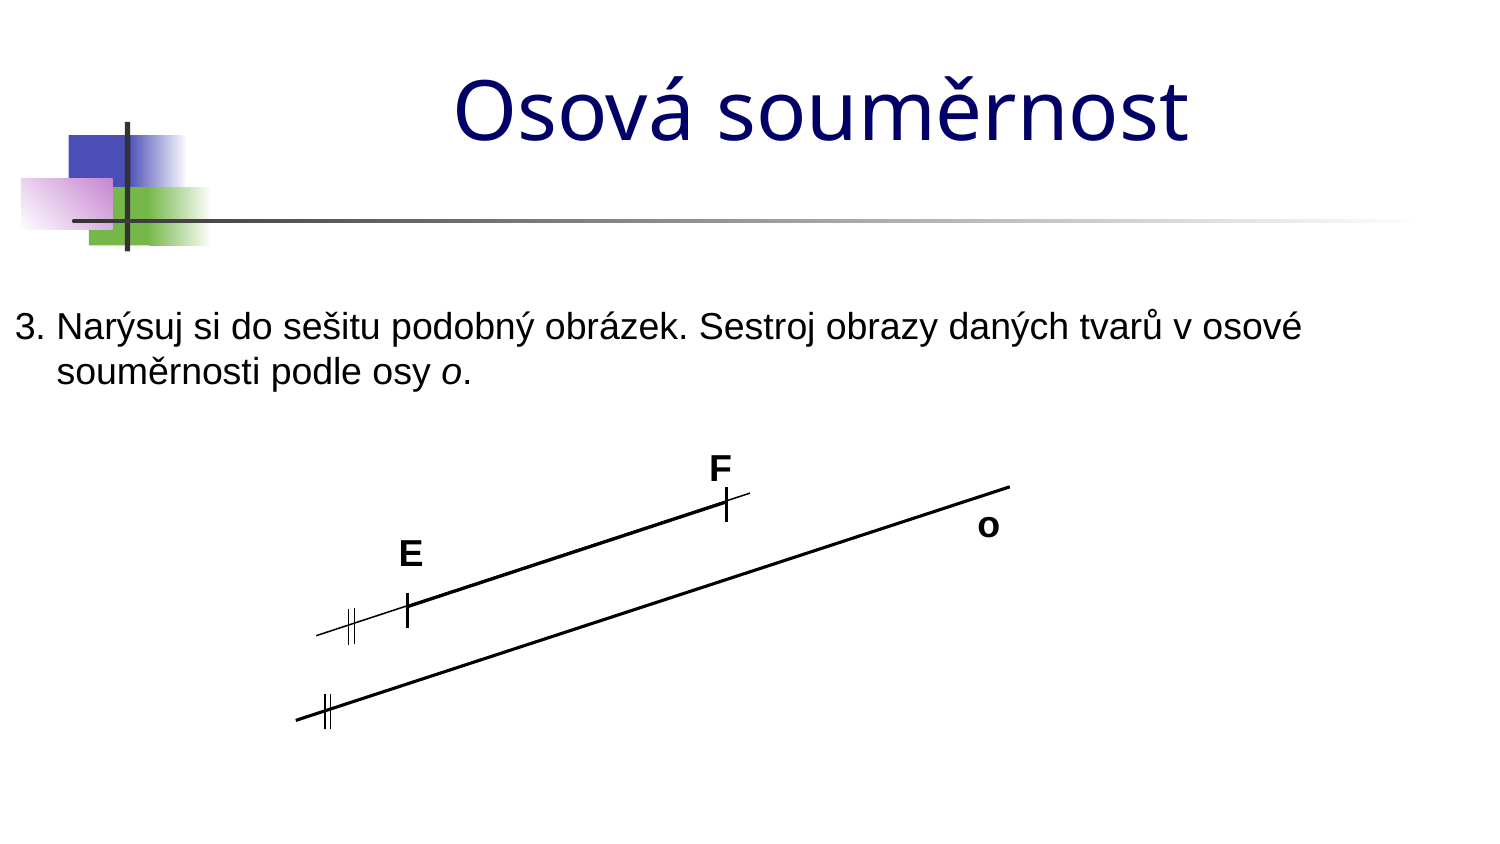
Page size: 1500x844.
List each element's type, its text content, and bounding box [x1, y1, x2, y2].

text_box 3. Narýsuj si do sešitu podobný obrázek. Sestroj obrazy daných tvarů v osové souměrnosti podle osy o. [0, 295, 1500, 400]
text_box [315, 492, 751, 636]
text_box F [694, 436, 742, 485]
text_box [295, 486, 1010, 721]
title Osová souměrnost [135, 17, 1500, 198]
